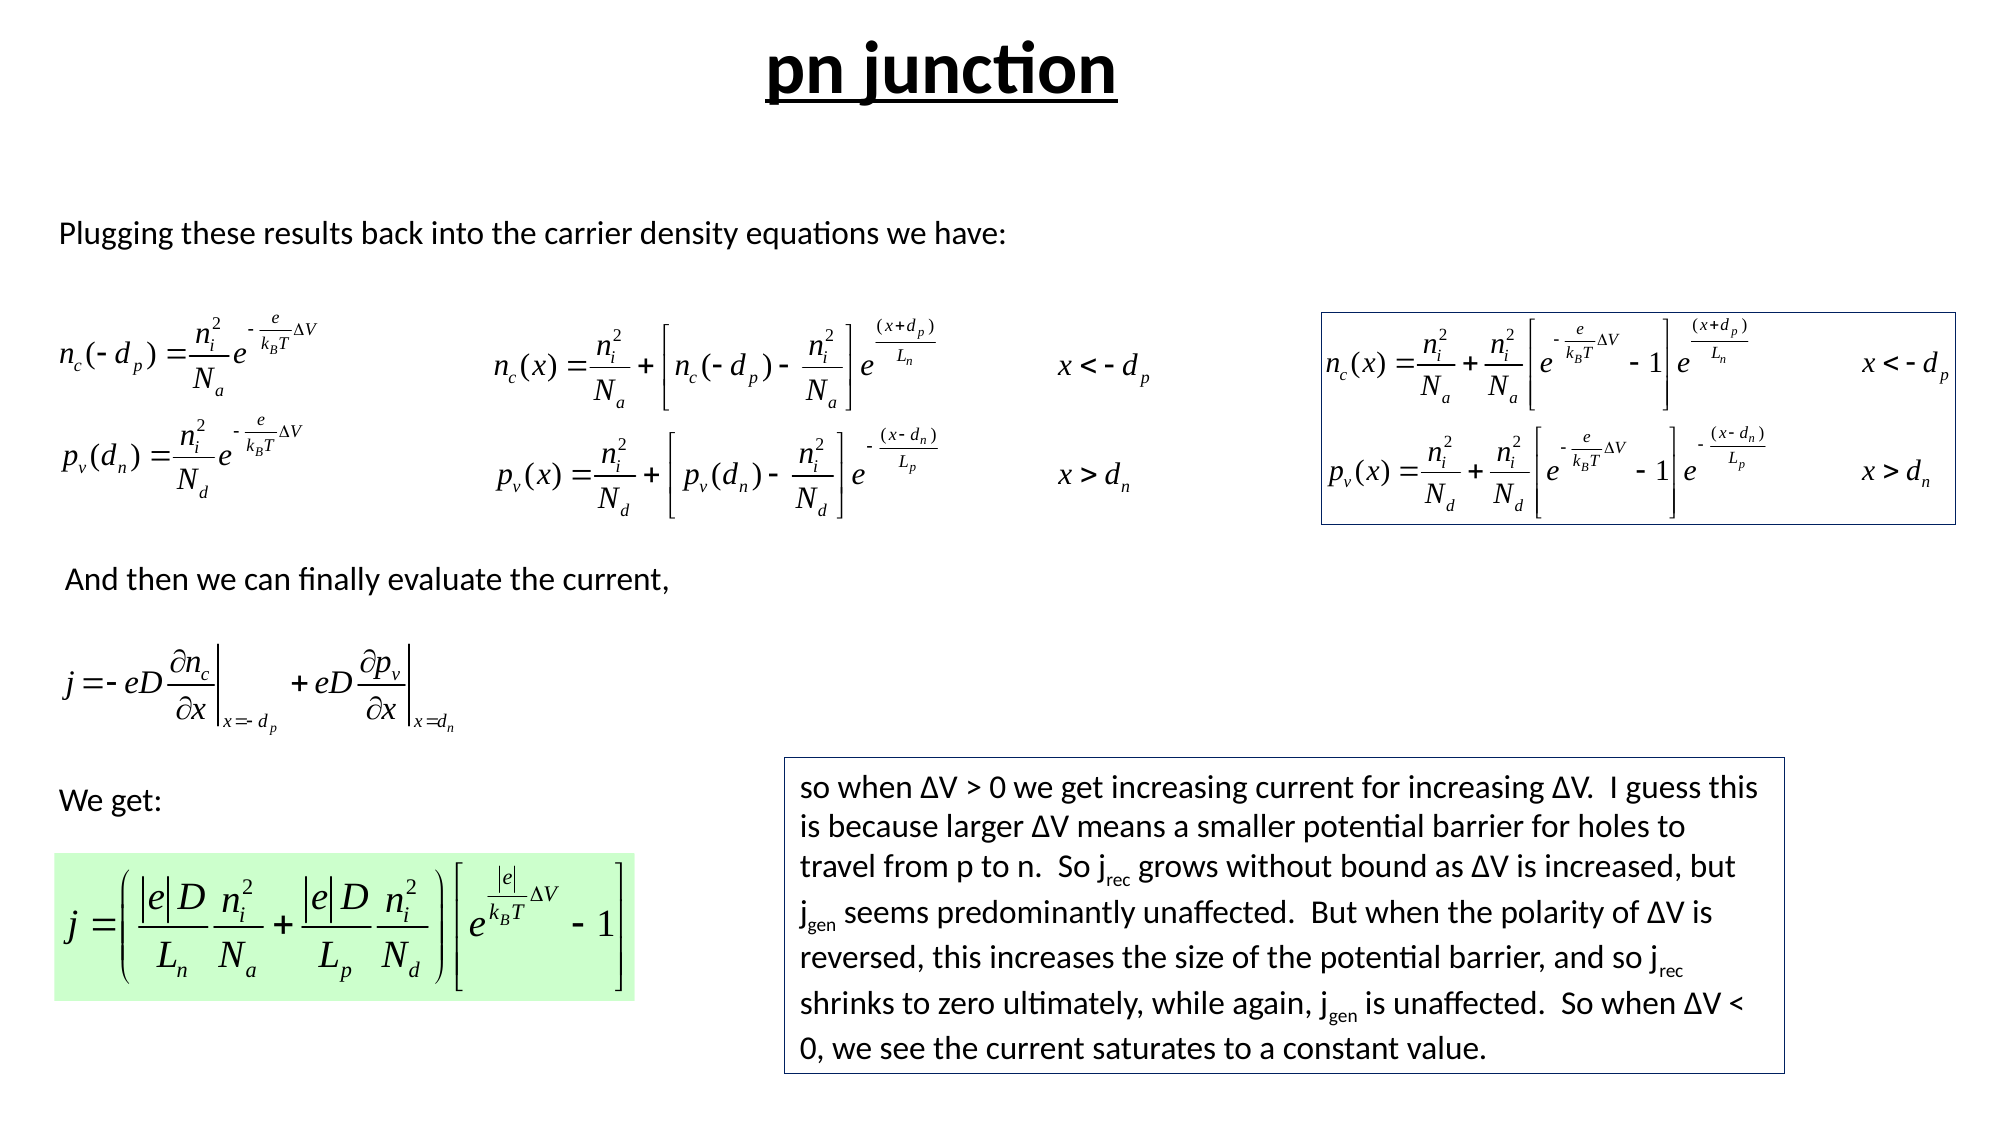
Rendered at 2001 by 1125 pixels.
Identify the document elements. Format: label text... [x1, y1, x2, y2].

title pn junction [706, 15, 1178, 118]
text_box We get: [43, 770, 219, 825]
text_box Plugging these results back into the carrier density equations we have: [43, 203, 1088, 259]
text_box so when ΔV > 0 we get increasing current for increasing ΔV. I guess this is because larger ΔV means a smaller potential barrier for holes to travel from p to n. So jrec grows without bound as ΔV is increased, but jgen seems predominantly unaffected. But when the polarity of ΔV is reversed, this increases the size of the potential barrier, and so jrec shrinks to zero ultimately, while again, jgen is unaffected. So when ΔV < 0, we see the current saturates to a constant value. [784, 757, 1785, 1074]
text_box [54, 303, 325, 506]
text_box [488, 312, 1157, 526]
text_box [54, 638, 465, 743]
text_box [54, 853, 635, 1001]
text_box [1320, 312, 1956, 525]
text_box And then we can finally evaluate the current, [49, 550, 707, 605]
